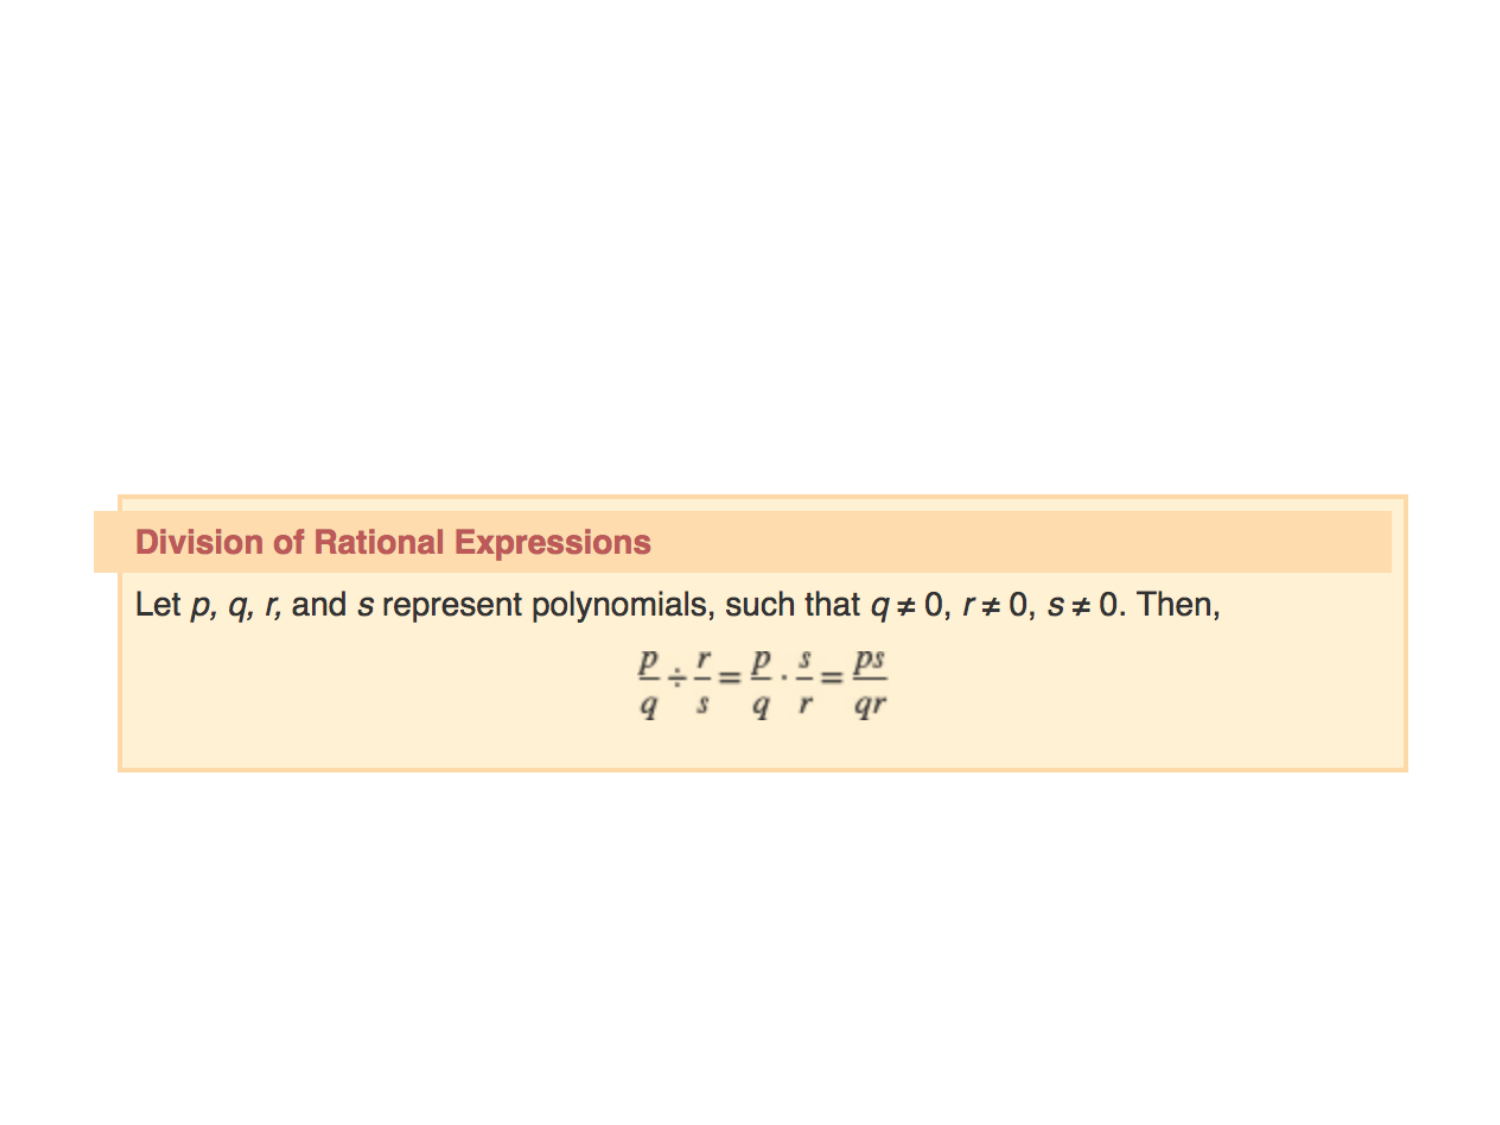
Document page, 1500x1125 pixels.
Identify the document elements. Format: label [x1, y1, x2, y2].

list [74, 262, 1426, 1006]
